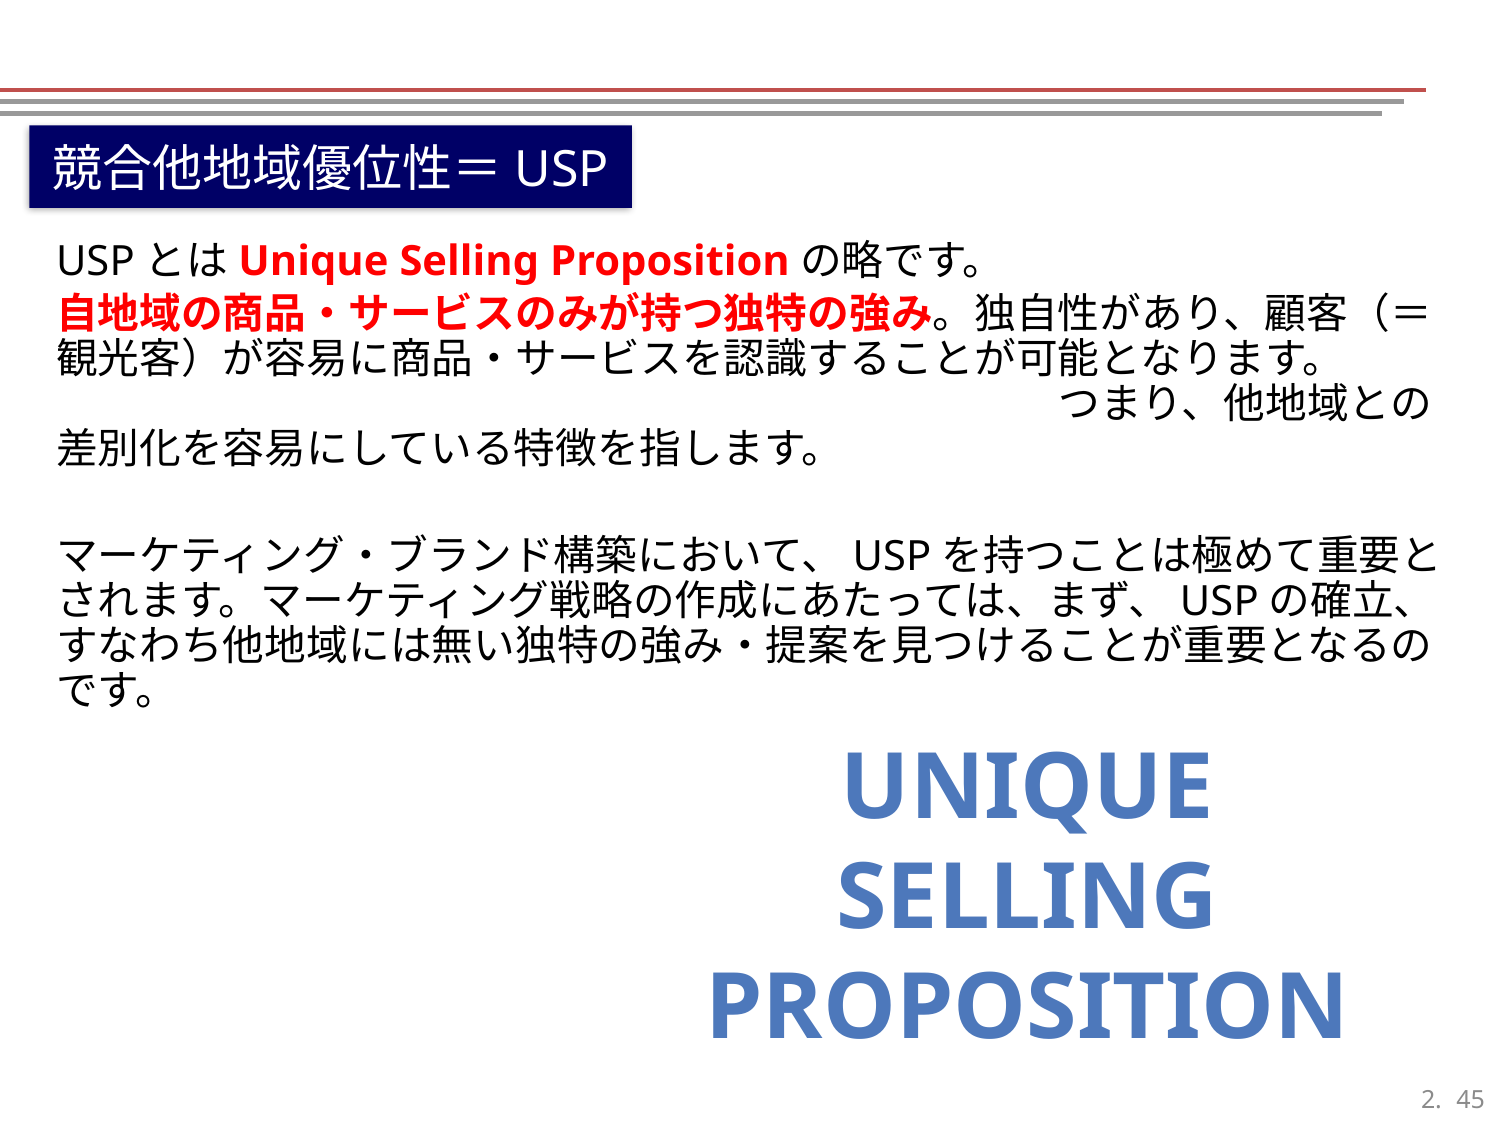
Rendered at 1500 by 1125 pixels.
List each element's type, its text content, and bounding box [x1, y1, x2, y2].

text_box USPとはUnique Selling Propositionの略です。 自地域の商品・サービスのみが持つ独特の強み。独自性があり、顧客（＝観光客）が容易に商品・サービスを認識することが可能となります。 つまり、他地域との差別化を容易にしている特徴を指します。 マーケティング・ブランド構築において、USPを持つことは極めて重要とされます。マーケティング戦略の作成にあたっては、まず、USPの確立、すなわち他地域には無い独特の強み・提案を見つけることが重要となるのです。 [39, 230, 1461, 718]
slide_number 44 [1381, 1065, 1500, 1125]
text_box Unique SELLING PROPOSITION [613, 718, 1441, 1064]
text_box 競合他地域優位性＝USP [29, 125, 632, 208]
